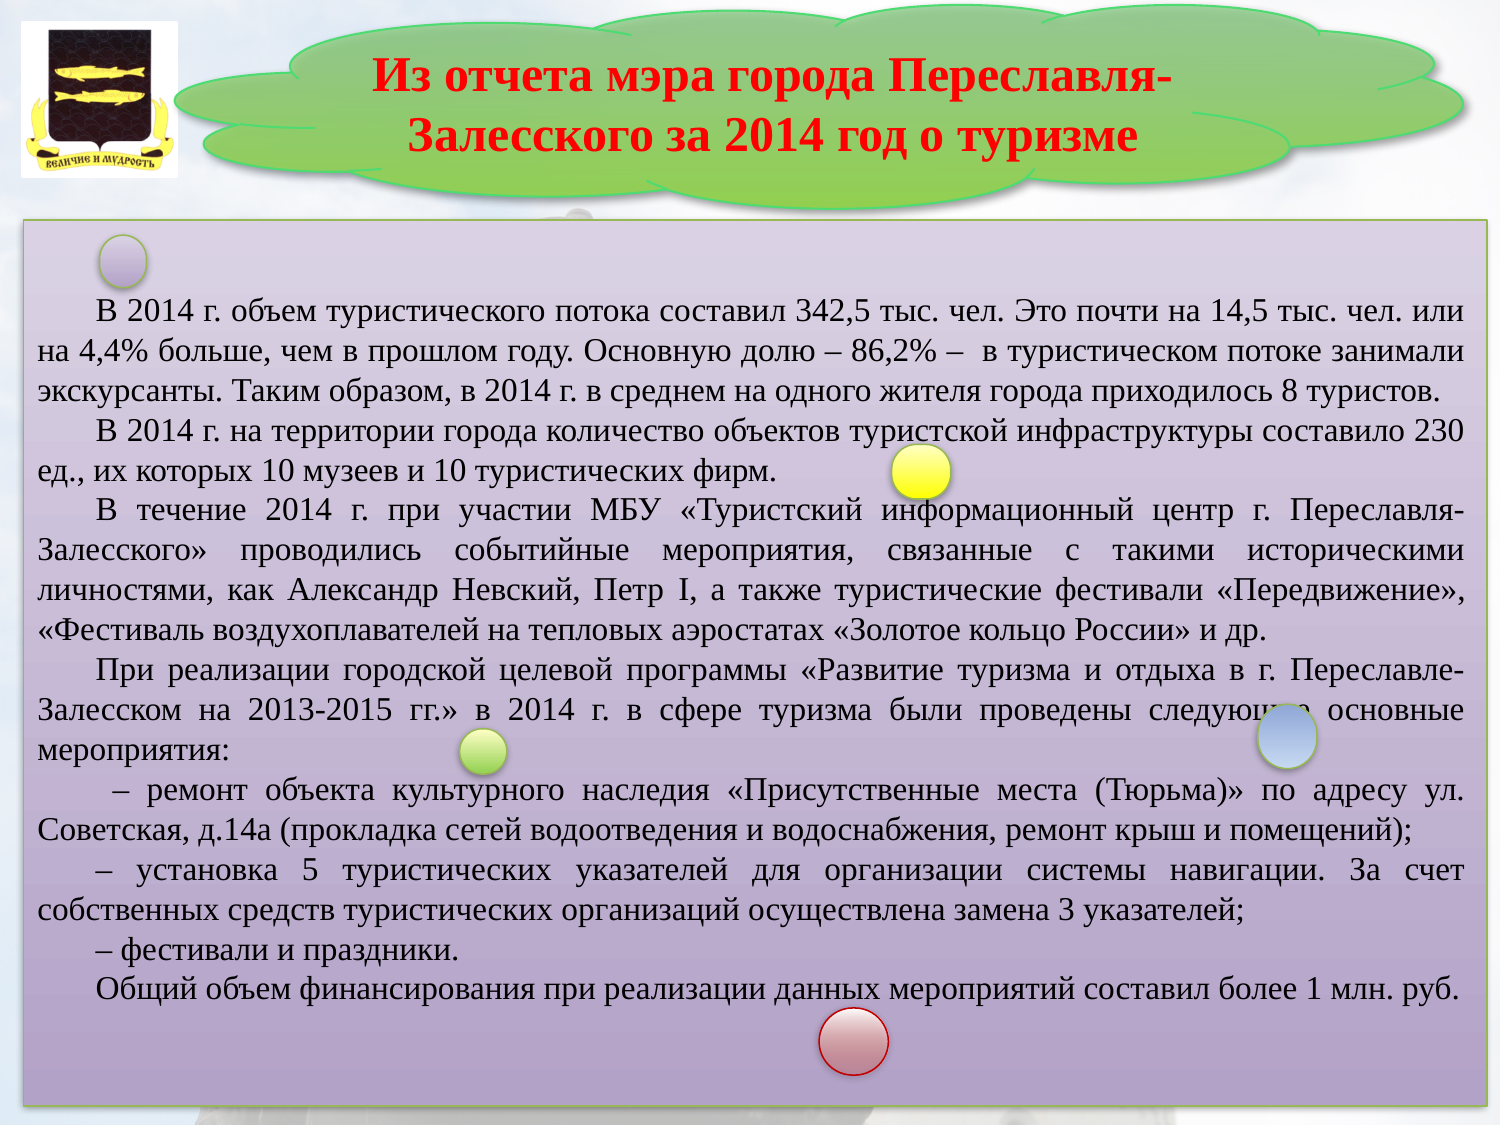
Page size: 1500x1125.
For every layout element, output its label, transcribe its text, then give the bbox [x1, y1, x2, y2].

text_box [23, 219, 1488, 1107]
text_box [818, 1007, 890, 1076]
text_box В 2014 г. объем туристического потока составил 342,5 тыс. чел. Это почти на 14,5 тыс. чел. или на 4,4% больше, чем в прошлом году. Основную долю – 86,2% – в туристическом потоке занимали экскурсанты. Таким образом, в 2014 г. в среднем на одного жителя города приходилось 8 туристов. В 2014 г. на территории города количество объектов туристской инфраструктуры составило 230 ед., их которых 10 музеев и 10 туристических фирм. В течение 2014 г. при участии МБУ «Туристский информационный центр г. Переславля-Залесского» проводились событийные мероприятия, связанные с такими историческими личностями, как Александр Невский, Петр I, а также туристические фестивали «Передвижение», «Фестиваль воздухоплавателей на тепловых аэростатах «Золотое кольцо России» и др. При реализации городской целевой программы «Развитие туризма и отдыха в г. Переславле-Залесском на 2013-2015 гг.» в 2014 г. в сфере туризма были проведены следующие основные мероприятия: – ремонт объекта культурного наследия «Присутственные места (Тюрьма)» по адресу ул. Советская, д.14а (прокладка сетей водоотведения и водоснабжения, ремонт крыш и помещений); – установка 5 туристических указателей для организации системы навигации. За счет собственных средств туристических организаций осуществлена замена 3 указателей; – фестивали и праздники. Общий объем финансирования при реализации данных мероприятий составил более 1 млн. руб. [22, 280, 1482, 1014]
text_box [21, 21, 178, 178]
text_box [458, 727, 508, 775]
text_box Из отчета мэра города Переславля-Залесского за 2014 год о туризме [172, 2, 1465, 211]
text_box [98, 234, 148, 289]
text_box [890, 443, 952, 500]
text_box [1257, 703, 1318, 770]
